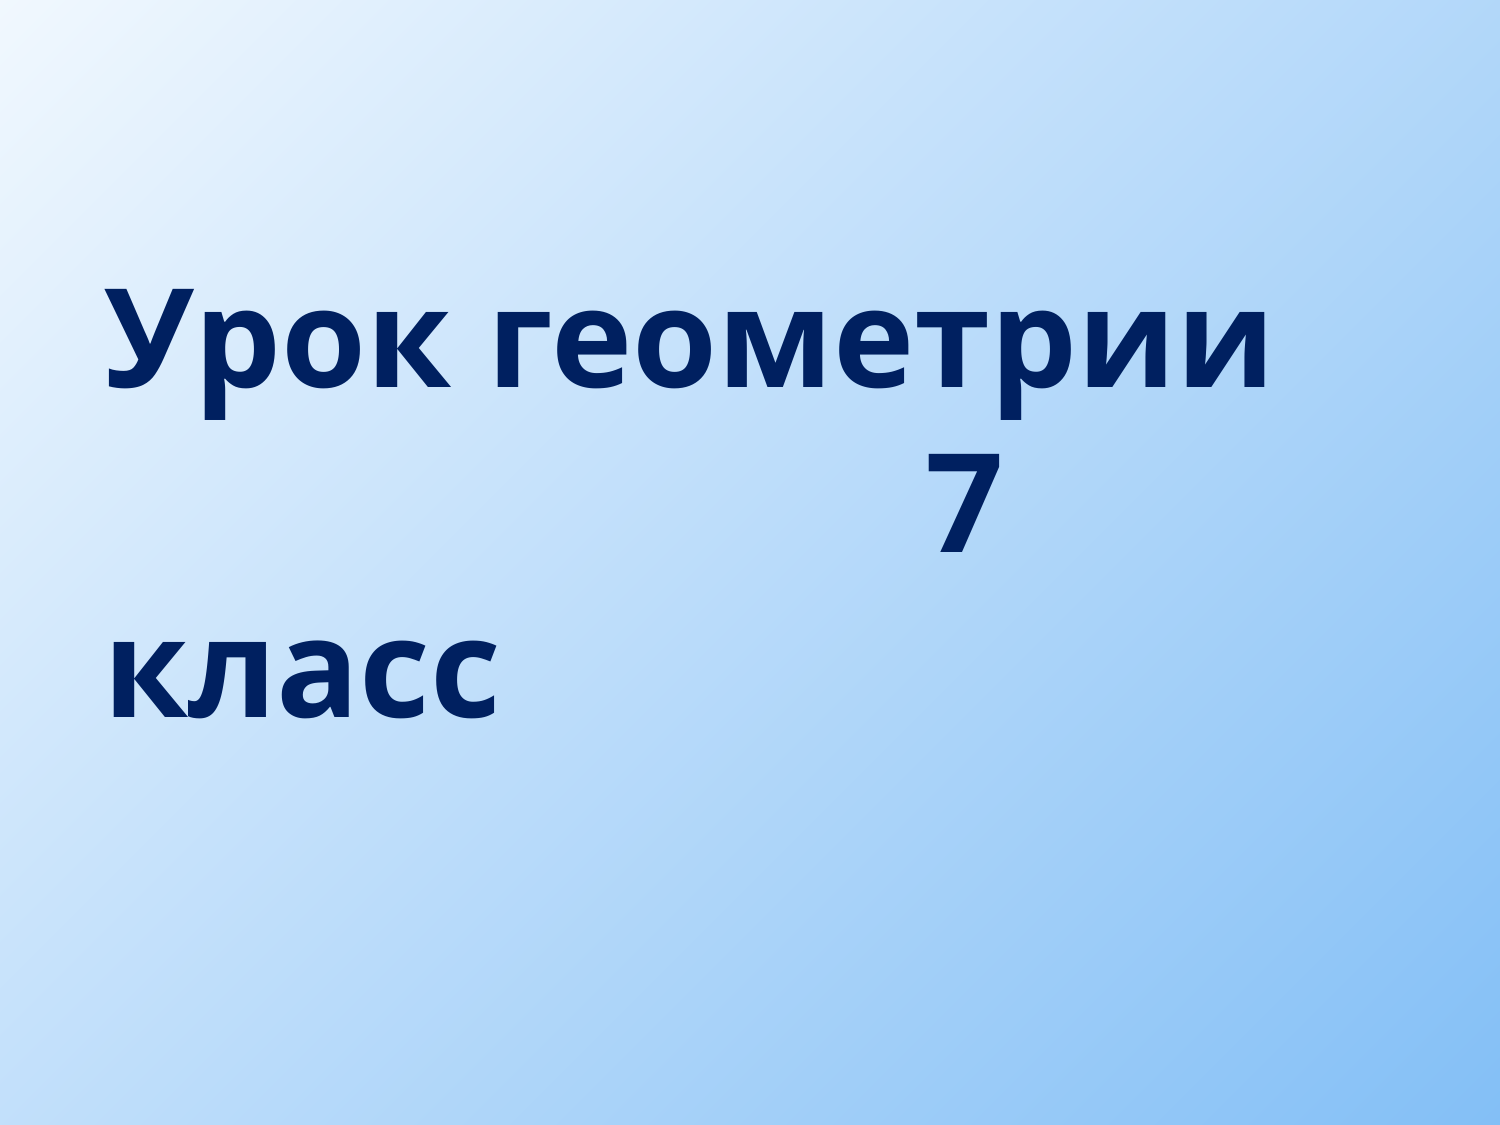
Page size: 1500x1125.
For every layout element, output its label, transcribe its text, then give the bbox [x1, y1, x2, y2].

text_box Урок геометрии 7 класс [88, 78, 1424, 753]
